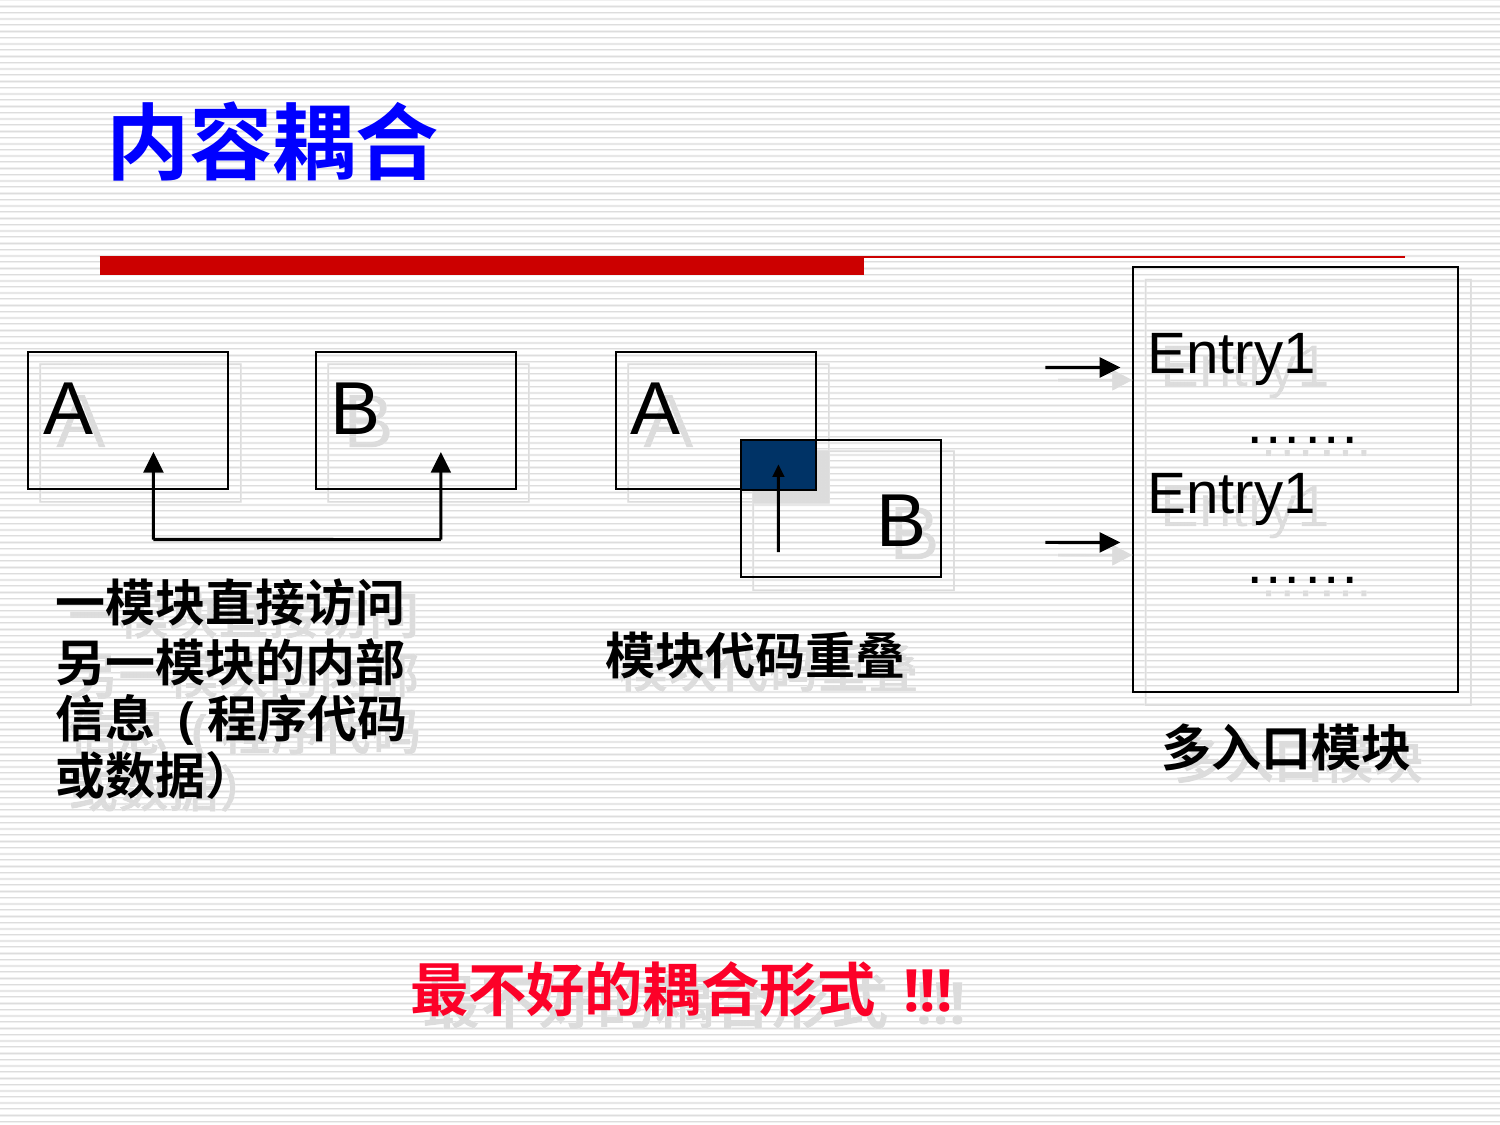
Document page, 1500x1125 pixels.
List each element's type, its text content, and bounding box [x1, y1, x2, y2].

text_box [740, 439, 816, 490]
text_box [772, 464, 785, 553]
text_box [1132, 267, 1458, 320]
text_box Entry1 …… Entry1 …… [1132, 308, 1457, 603]
text_box 模块代码重叠 [590, 616, 1024, 692]
text_box 内容耦合 [53, 82, 979, 199]
text_box 最不好的耦合形式 !!! [395, 953, 969, 1032]
text_box [740, 439, 941, 577]
text_box [1132, 603, 1458, 693]
picture [0, 0, 1500, 1125]
text_box A [616, 352, 696, 457]
text_box [315, 352, 516, 490]
text_box A [28, 352, 109, 457]
text_box [1045, 532, 1121, 553]
text_box 多入口模块 [1146, 708, 1427, 784]
text_box B [862, 464, 942, 570]
text_box [143, 452, 164, 539]
text_box [430, 452, 452, 539]
text_box [615, 352, 816, 490]
text_box [28, 352, 229, 490]
text_box B [316, 352, 396, 457]
text_box [1045, 357, 1121, 378]
text_box 一模块直接访问 另一模块的内部 信息 (程序代码 或数据） [40, 564, 423, 814]
